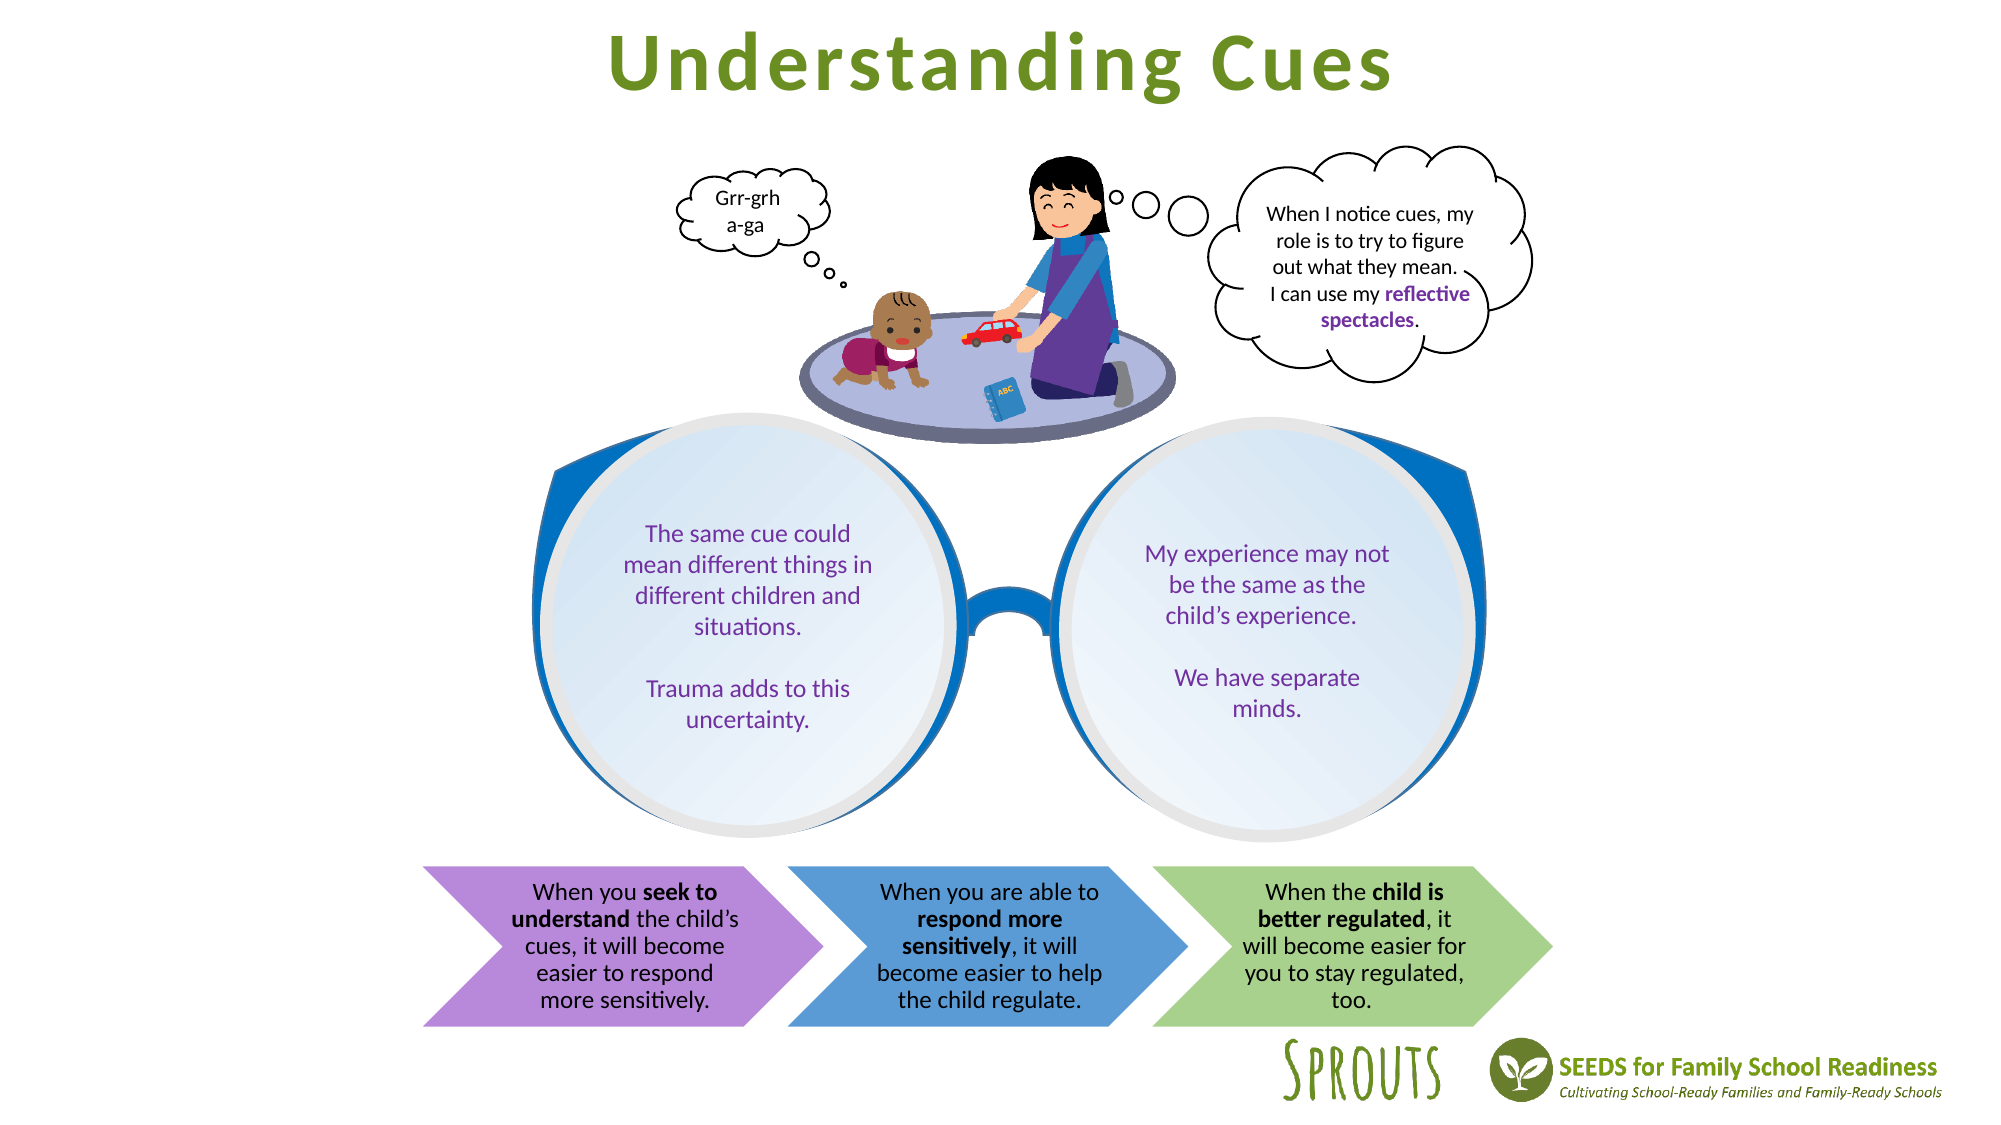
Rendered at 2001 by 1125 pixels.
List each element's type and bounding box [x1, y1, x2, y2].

picture [799, 156, 1176, 444]
picture [1487, 1035, 1955, 1111]
picture [1271, 1029, 1453, 1118]
